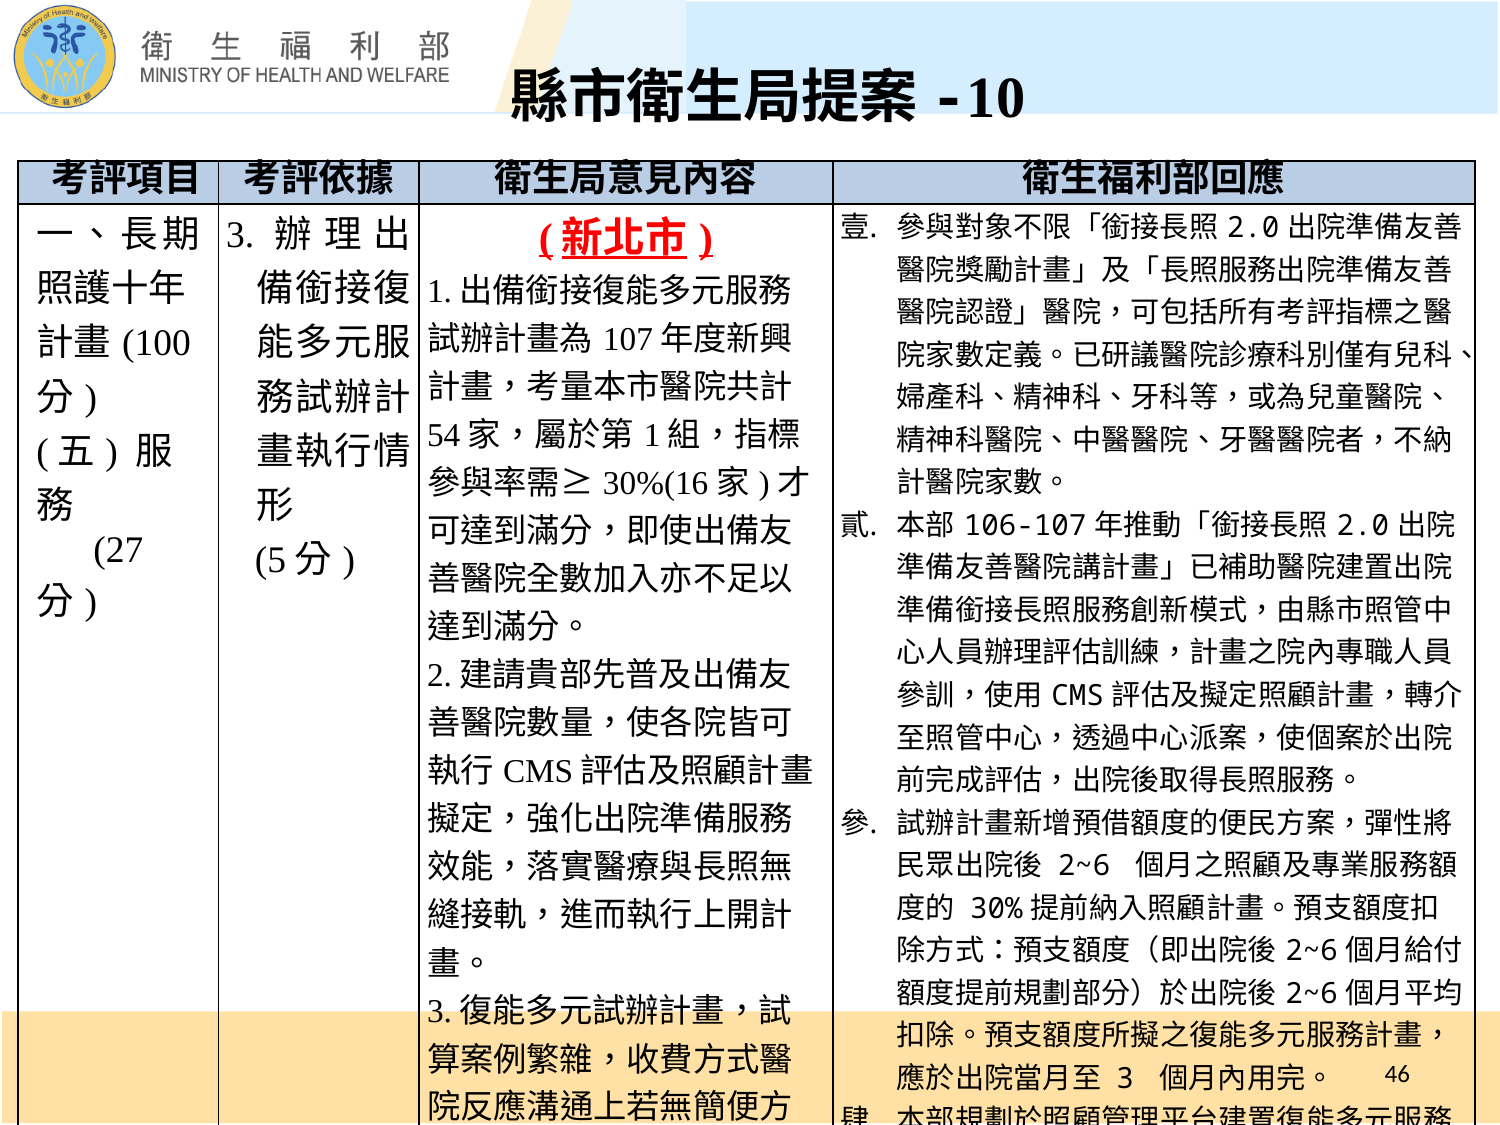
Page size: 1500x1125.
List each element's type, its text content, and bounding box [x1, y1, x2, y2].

table_header 考評依據 [219, 162, 418, 203]
slide_number 46 [1074, 1042, 1425, 1103]
table_cell 參與對象不限「銜接長照2.0出院準備友善醫院獎勵計畫」及「長照服務出院準備友善醫院認證」醫院，可包括所有考評指標之醫院家數定義。已研議醫院診療科別僅有兒科、婦產科、精神科、牙科等，或為兒童醫院、精神科醫院、中醫醫院、牙醫醫院者，不納計醫院家數。 本部106-107年推動「銜接長照2.0出院準備友善醫院講計畫」已補助醫院建置出院準備銜接長照服務創新模式，由縣市照管中心人員辦理評估訓練，計畫之院內專職人員參訓，使用CMS評估及擬定照顧計畫，轉介至照管中心，透過中心派案，使個案於出院前完成評估，出院後取得長照服務。 試辦計畫新增預借額度的便民方案，彈性將民眾出院後 2~6 個月之照顧及專業服務額度的 30%提前納入照顧計畫。預支額度扣除方式：預支額度（即出院後2~6個月給付額度提前規劃部分）於出院後2~6個月平均扣除。預支額度所擬之復能多元服務計畫，應於出院當月至 3 個月內用完。 本部規劃於照顧管理平台建置復能多元服務試辦計畫之系統，增進專業服務單位了解預支額度使用情形及計算，應無試算繁瑣問題。 [834, 205, 1474, 1125]
table_cell 一、長期照護十年 計畫(100分) (五) 服務 (27分) [19, 205, 218, 1125]
table_header 衛生局意見內容 [420, 162, 832, 203]
table_header ­­ 考評項目 [19, 162, 218, 203]
text_box 縣市衛生局提案-10 [490, 51, 1046, 137]
picture [0, 0, 686, 112]
table_cell (新北市) 1.出備銜接復能多元服務試辦計畫為107年度新興計畫，考量本市醫院共計54家，屬於第1組，指標參與率需≥30%(16家)才可達到滿分，即使出備友善醫院全數加入亦不足以達到滿分。 2.建請貴部先普及出備友善醫院數量，使各院皆可執行CMS評估及照顧計畫擬定，強化出院準備服務效能，落實醫療與長照無縫接軌，進而執行上開計畫。 3.復能多元試辦計畫，試算案例繁雜，收費方式醫院反應溝通上若無簡便方法說明及相關配套措施，恐有不符民眾期代導致服務無法延續，甚至呆帳產生。 [420, 205, 832, 1125]
table_cell 3.辦理出備銜接復能多元服務試辦計畫執行情形 (5分) [219, 205, 418, 1125]
table_header 衛生福利部回應 [834, 162, 1474, 203]
